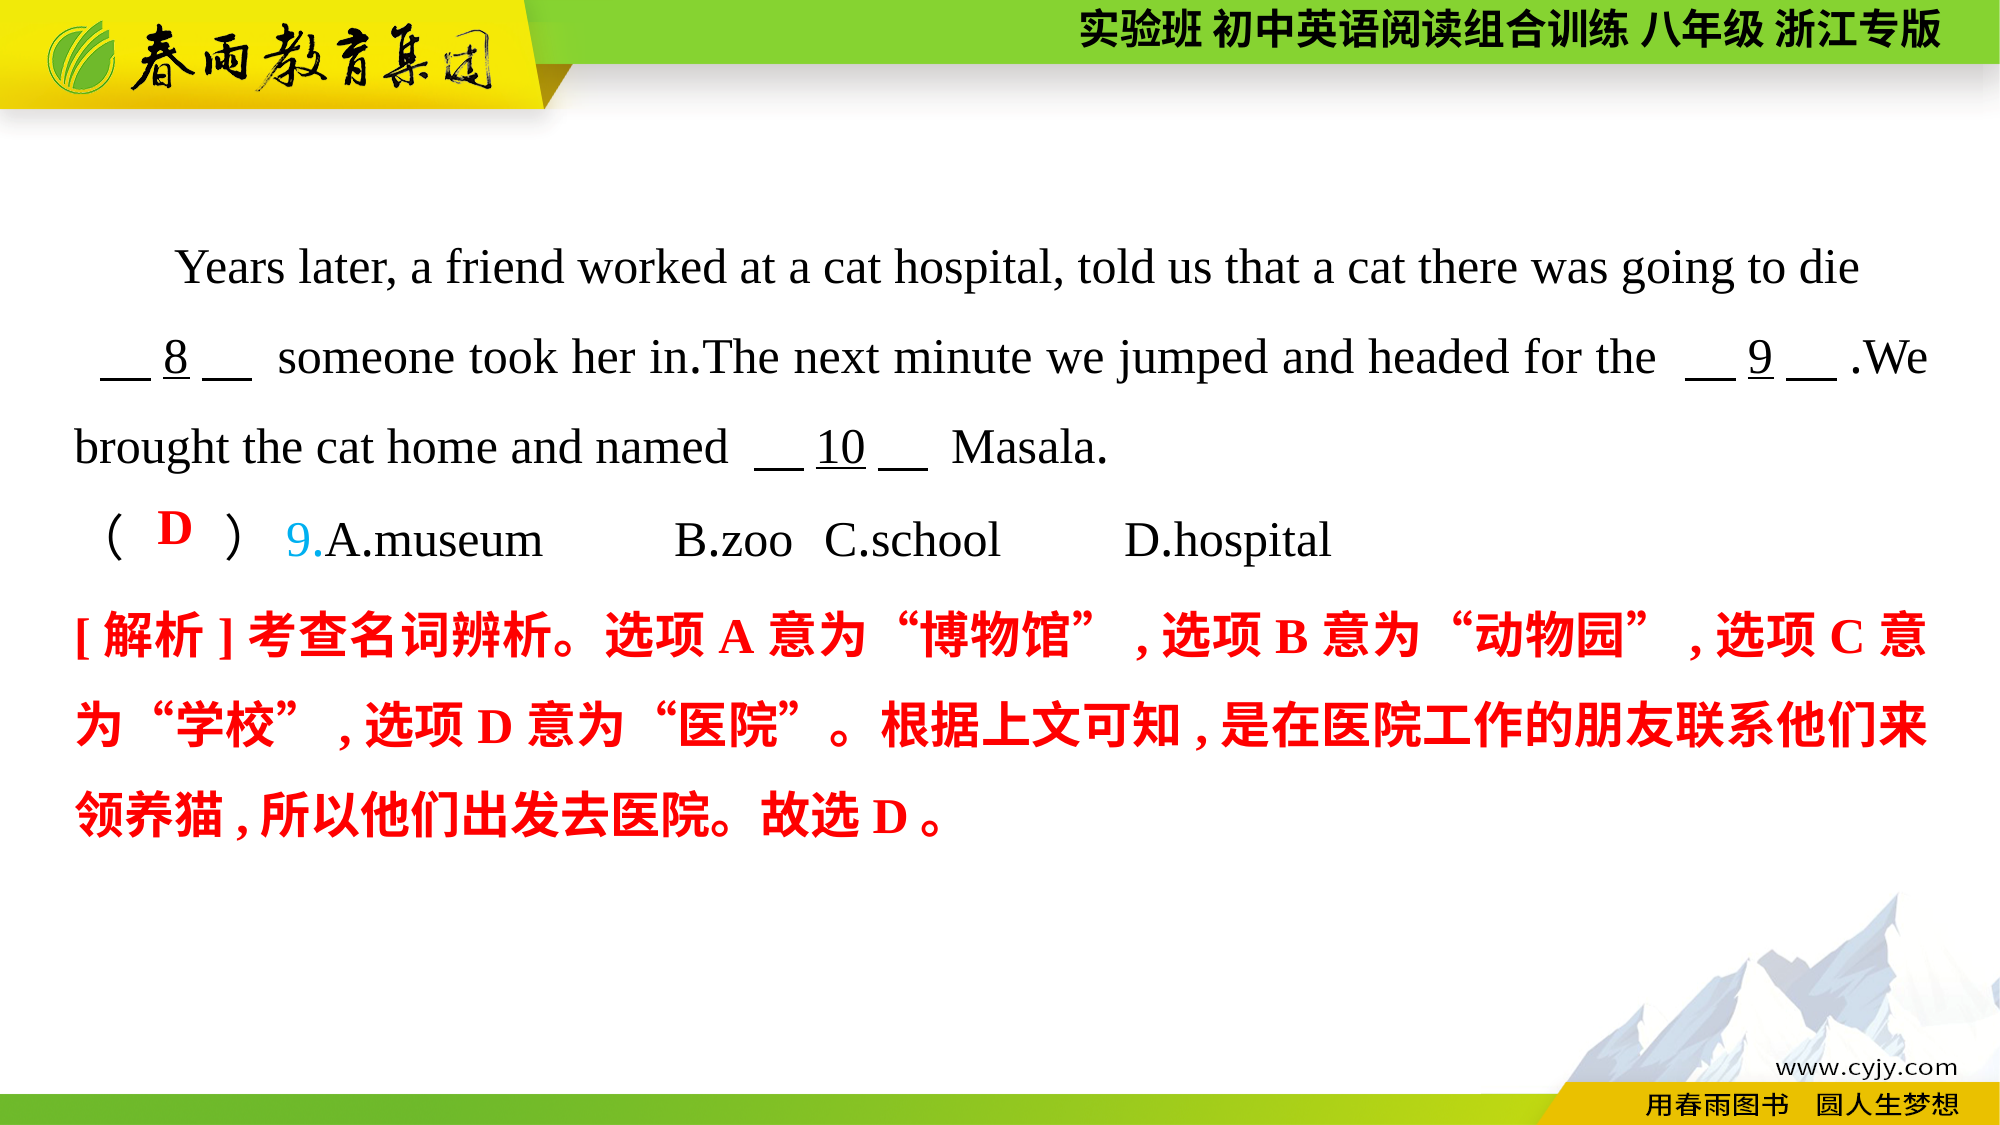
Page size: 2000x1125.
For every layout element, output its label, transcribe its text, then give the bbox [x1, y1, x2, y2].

text_box （ ）9.A.museum B.zoo C.school D.hospital [59, 473, 1944, 574]
text_box D [142, 486, 209, 562]
list Years later, a friend worked at a cat hospital, told us that a cat there was going to die 8 someone took her in.The next minute we jumped and headed for the 9 .We brought the cat home and named 10 Masala. [59, 196, 1944, 473]
picture [0, 0, 2000, 1125]
text_box [解析]考查名词辨析。选项A意为“博物馆”,选项B意为“动物园”,选项C意为“学校”,选项D意为“医院”。根据上文可知,是在医院工作的朋友联系他们来领养猫,所以他们出发去医院。故选D。 [59, 574, 1944, 851]
